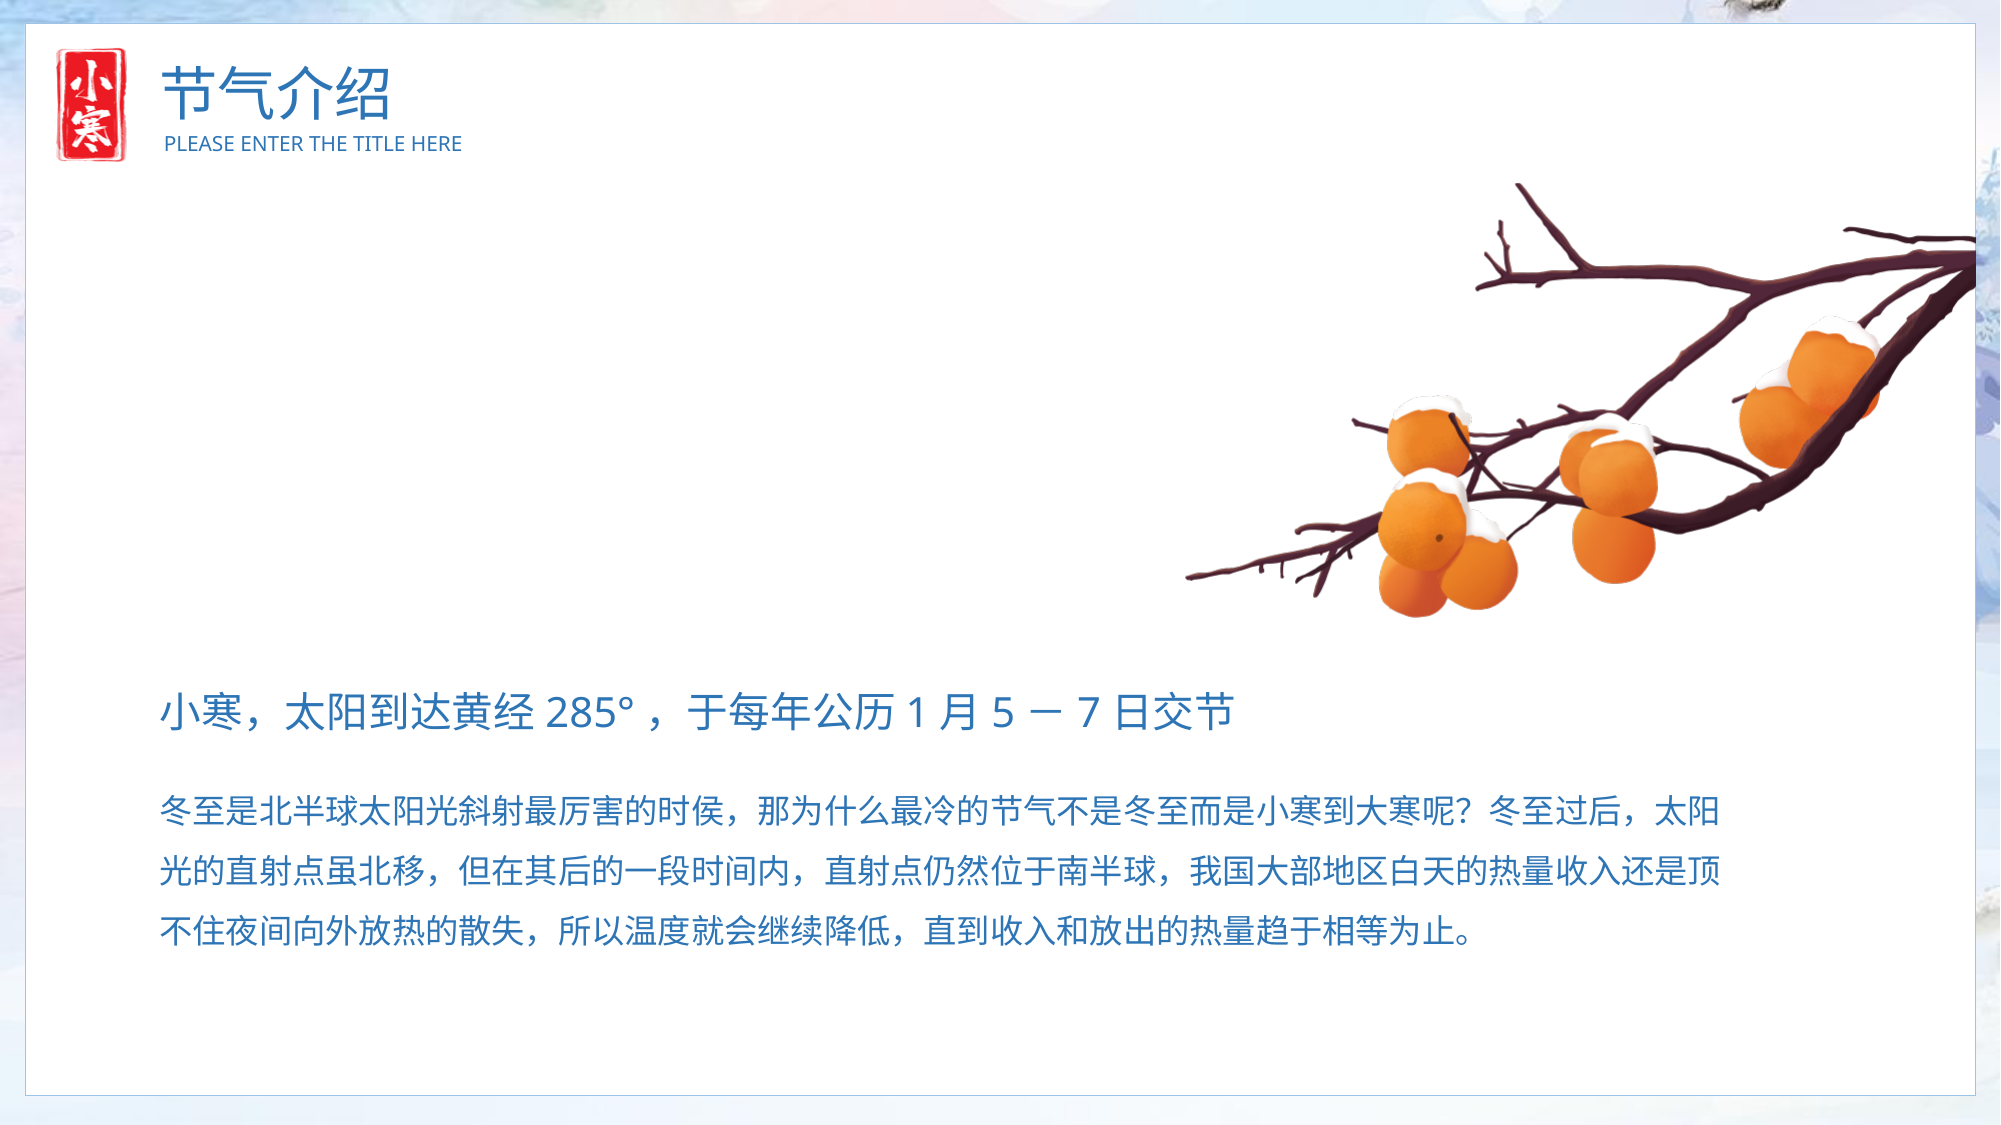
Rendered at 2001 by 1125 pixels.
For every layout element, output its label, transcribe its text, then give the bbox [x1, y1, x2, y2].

text_box PLEASE ENTER THE TITLE HERE [149, 123, 478, 163]
picture [0, 0, 2000, 1125]
text_box 小寒，太阳到达黄经285°，于每年公历1月5－7日交节 [144, 653, 1138, 743]
text_box 节气介绍 [144, 50, 467, 135]
text_box 冬至是北半球太阳光斜射最厉害的时侯，那为什么最冷的节气不是冬至而是小寒到大寒呢？冬至过后，太阳光的直射点虽北移，但在其后的一段时间内，直射点仍然位于南半球，我国大部地区白天的热量收入还是顶不住夜间向外放热的散失，所以温度就会继续降低，直到收入和放出的热量趋于相等为止。 [144, 762, 1744, 958]
